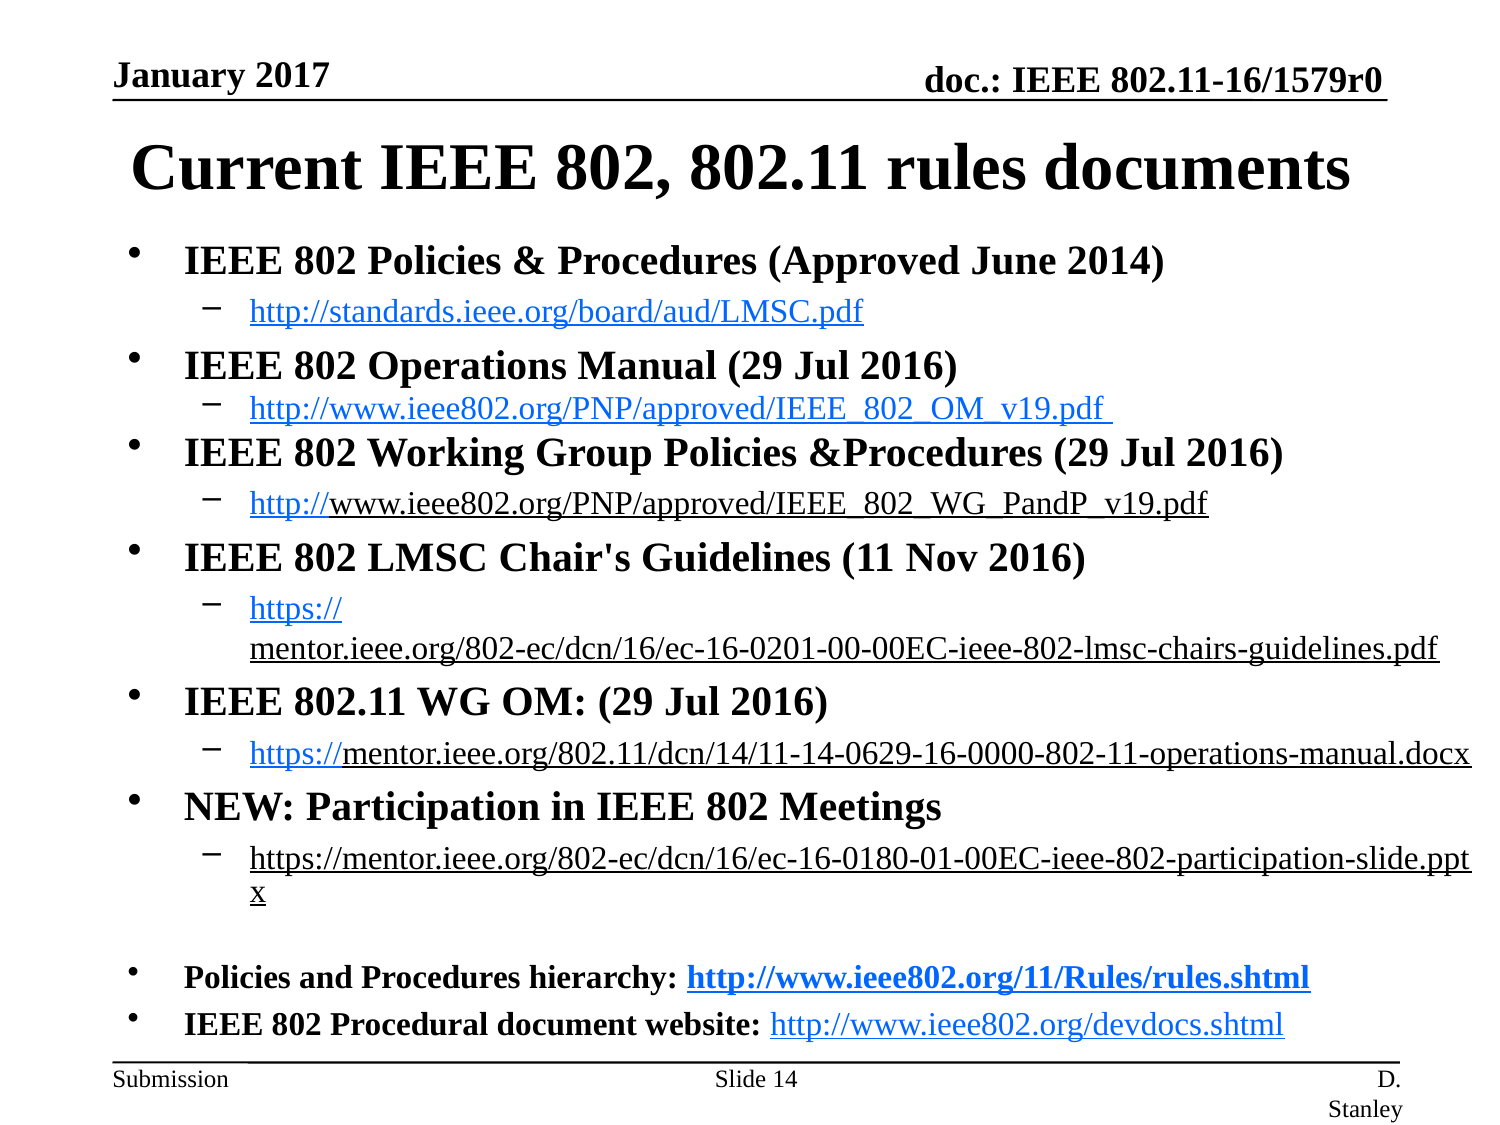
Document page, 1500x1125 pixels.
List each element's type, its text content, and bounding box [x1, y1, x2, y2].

list IEEE 802 Policies & Procedures (Approved June 2014) http://standards.ieee.org/board/aud/LMSC.pdf IEEE 802 Operations Manual (29 Jul 2016) http://www.ieee802.org/PNP/approved/IEEE_802_OM_v19.pdf IEEE 802 Working Group Policies &Procedures (29 Jul 2016) http://www.ieee802.org/PNP/approved/IEEE_802_WG_PandP_v19.pdf IEEE 802 LMSC Chair's Guidelines (11 Nov 2016) https://mentor.ieee.org/802-ec/dcn/16/ec-16-0201-00-00EC-ieee-802-lmsc-chairs-guidelines.pdf IEEE 802.11 WG OM: (29 Jul 2016) https://mentor.ieee.org/802.11/dcn/14/11-14-0629-16-0000-802-11-operations-manual.docx NEW: Participation in IEEE 802 Meetings https://mentor.ieee.org/802-ec/dcn/16/ec-16-0180-01-00EC-ieee-802-participation-slide.pptx Policies and Procedures hierarchy: http://www.ieee802.org/11/Rules/rules.shtml IEEE 802 Procedural document website: http://www.ieee802.org/devdocs.shtml [112, 224, 1488, 1076]
footer D. Stanley, HP Enterprise [1324, 1076, 1402, 1093]
title Current IEEE 802, 802.11 rules documents [112, 112, 1388, 213]
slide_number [112, 49, 401, 96]
slide_number Slide 14 [712, 1061, 800, 1093]
